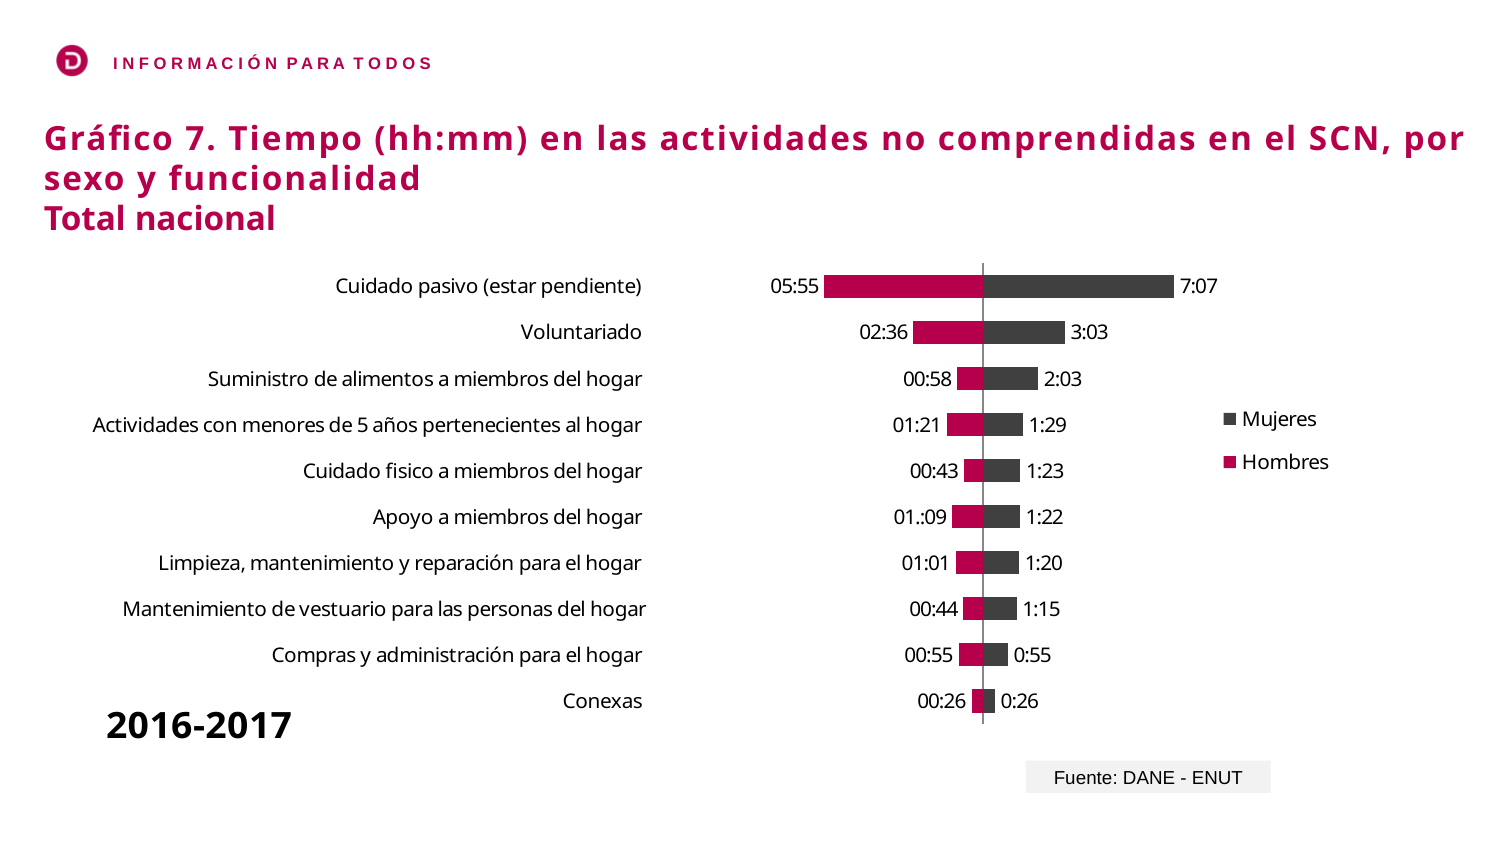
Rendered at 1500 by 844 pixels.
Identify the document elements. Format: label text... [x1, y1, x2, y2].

text_box Gráfico 7. Tiempo (hh:mm) en las actividades no comprendidas en el SCN, por sexo y funcionalidad Total nacional [41, 116, 1473, 237]
picture [53, 42, 91, 79]
chart [92, 240, 1358, 761]
text_box Fuente: DANE - ENUT [1024, 769, 1273, 795]
